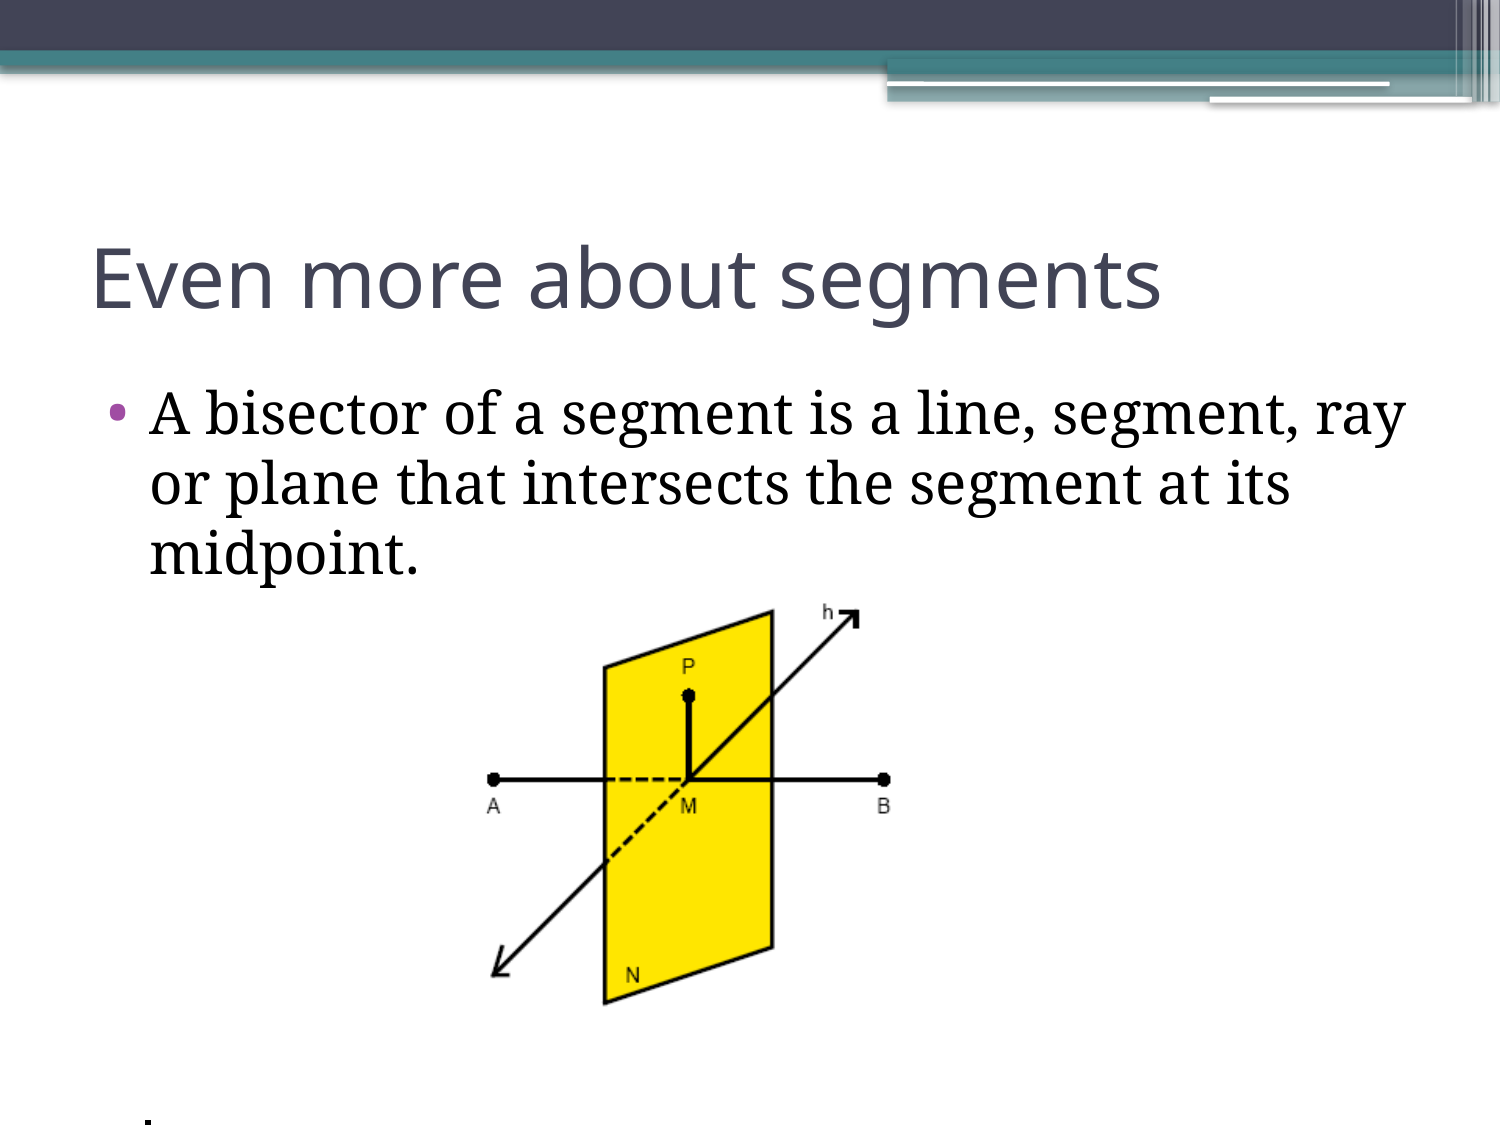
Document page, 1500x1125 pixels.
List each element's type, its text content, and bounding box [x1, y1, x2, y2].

list A bisector of a segment is a line, segment, ray or plane that intersects the segment at its midpoint. [75, 368, 1425, 1079]
title Even more about segments [75, 187, 1425, 363]
picture [449, 599, 912, 1019]
